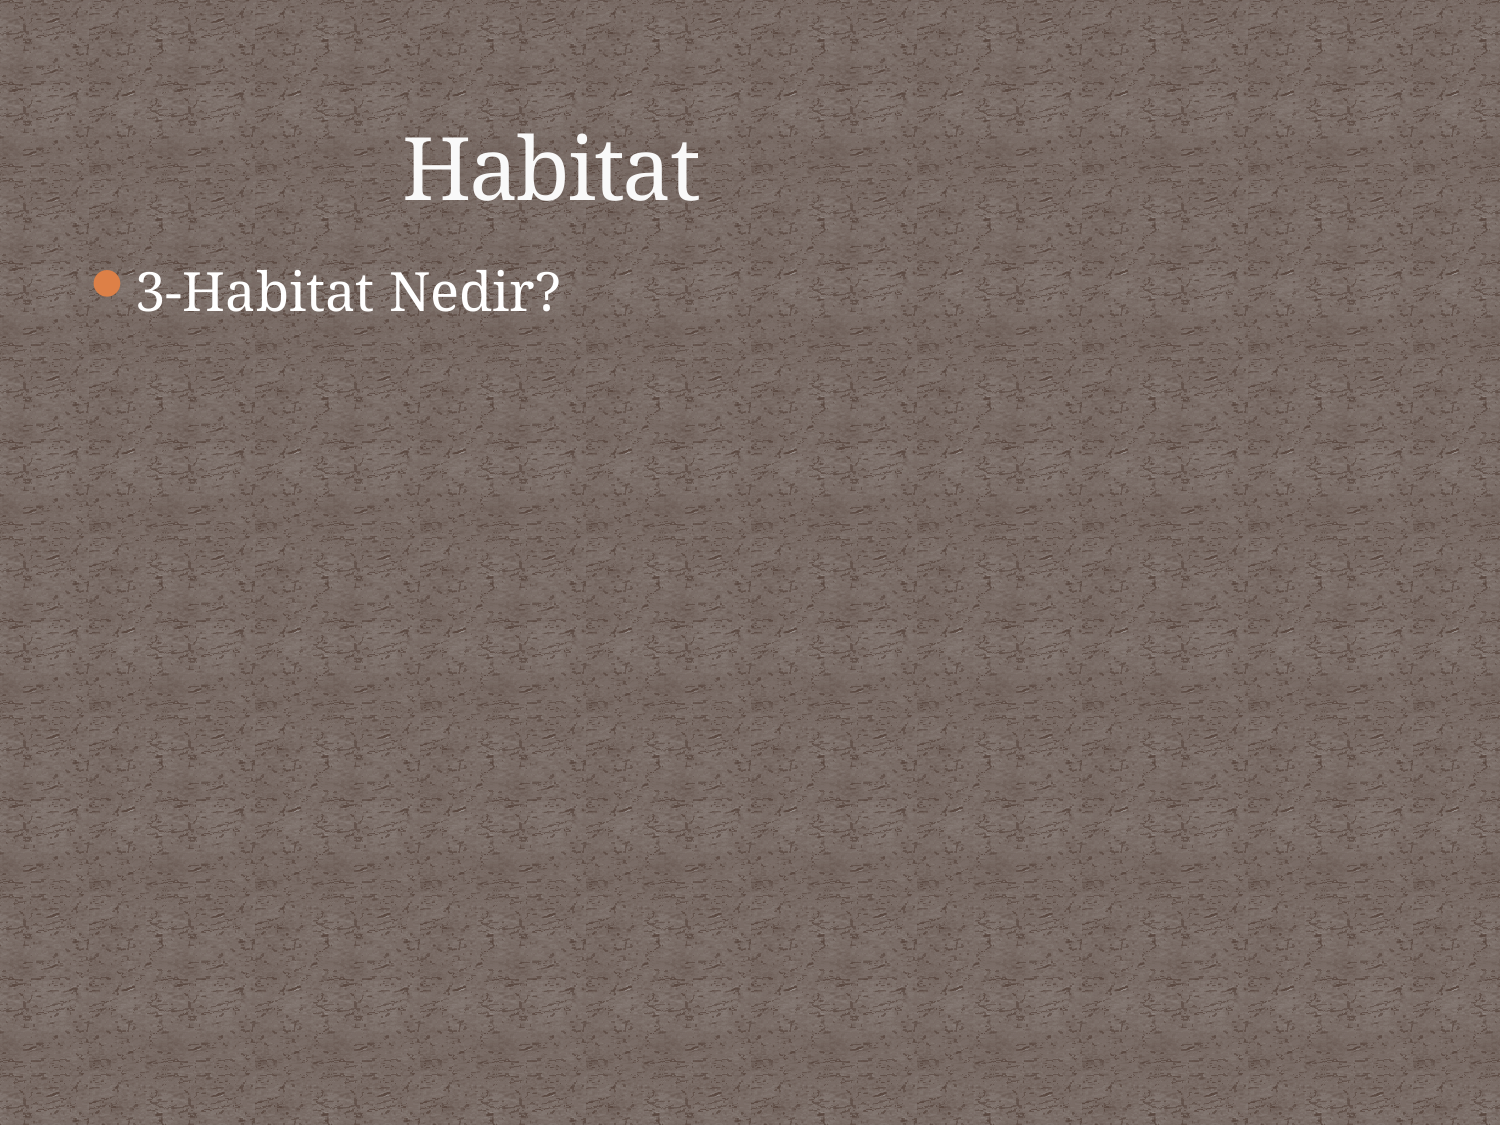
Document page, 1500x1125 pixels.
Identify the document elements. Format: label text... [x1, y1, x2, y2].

title Habitat [74, 24, 1425, 225]
list 3-Habitat Nedir? [75, 249, 1425, 1000]
